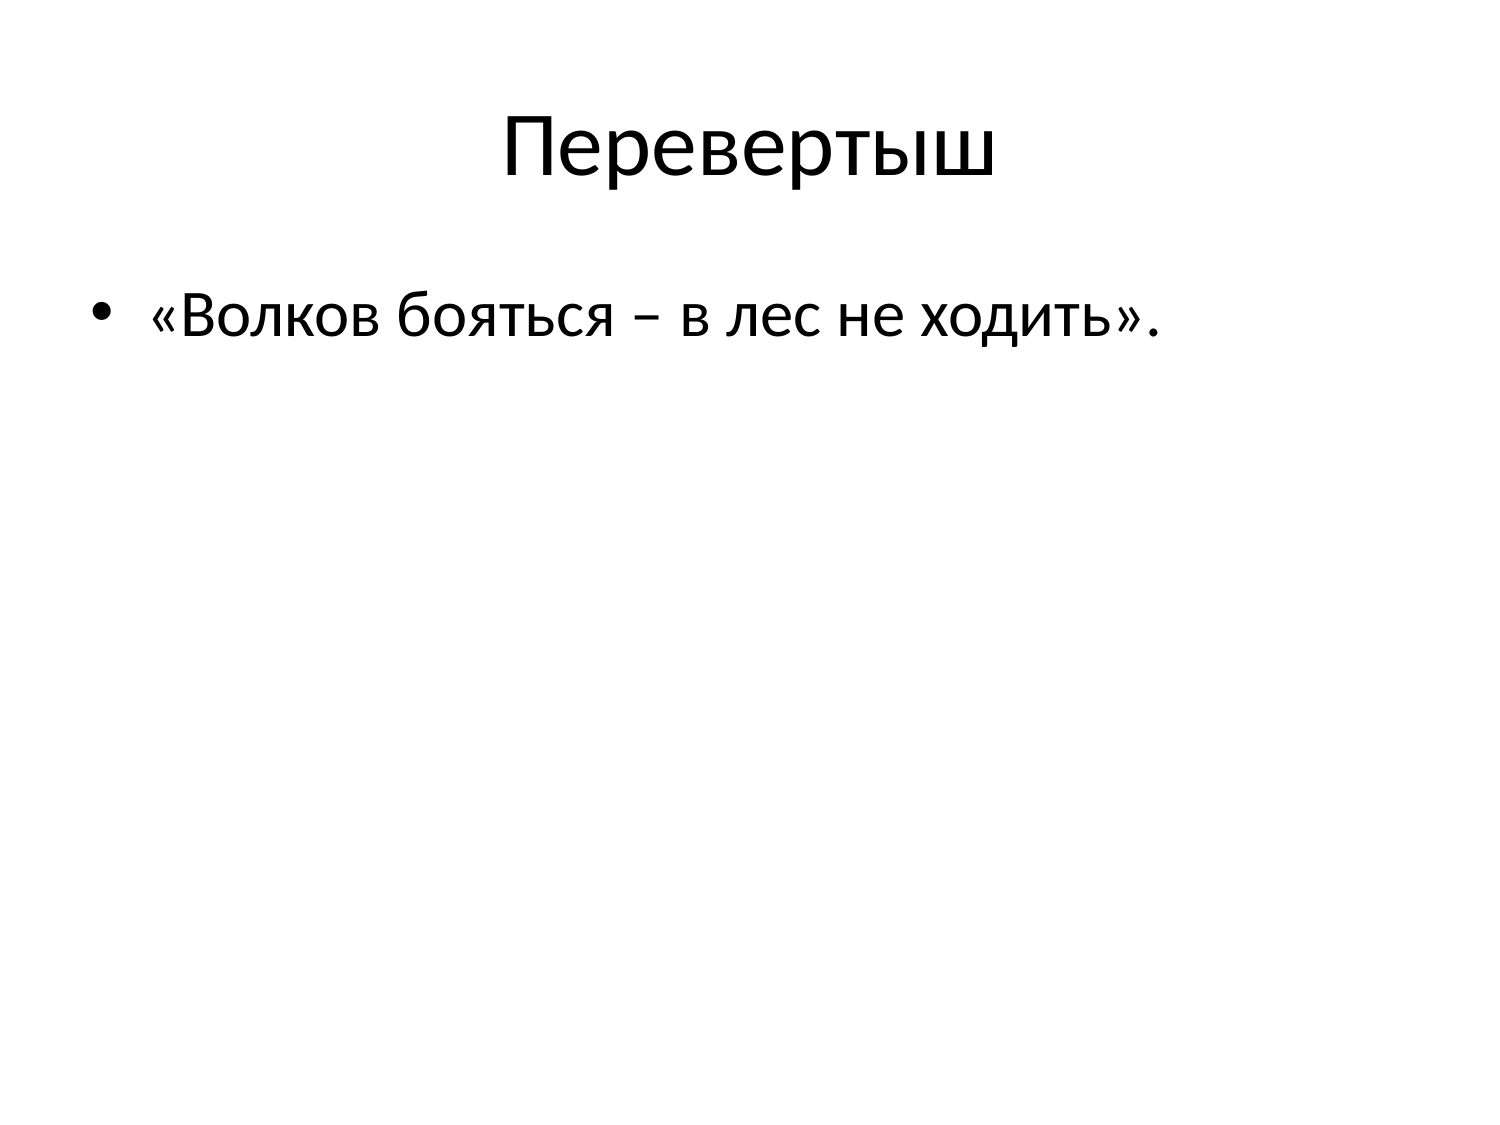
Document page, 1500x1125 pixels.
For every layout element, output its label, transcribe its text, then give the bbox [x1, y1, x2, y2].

title Перевертыш [75, 45, 1425, 233]
list «Волков бояться – в лес не ходить». [75, 262, 1425, 1005]
